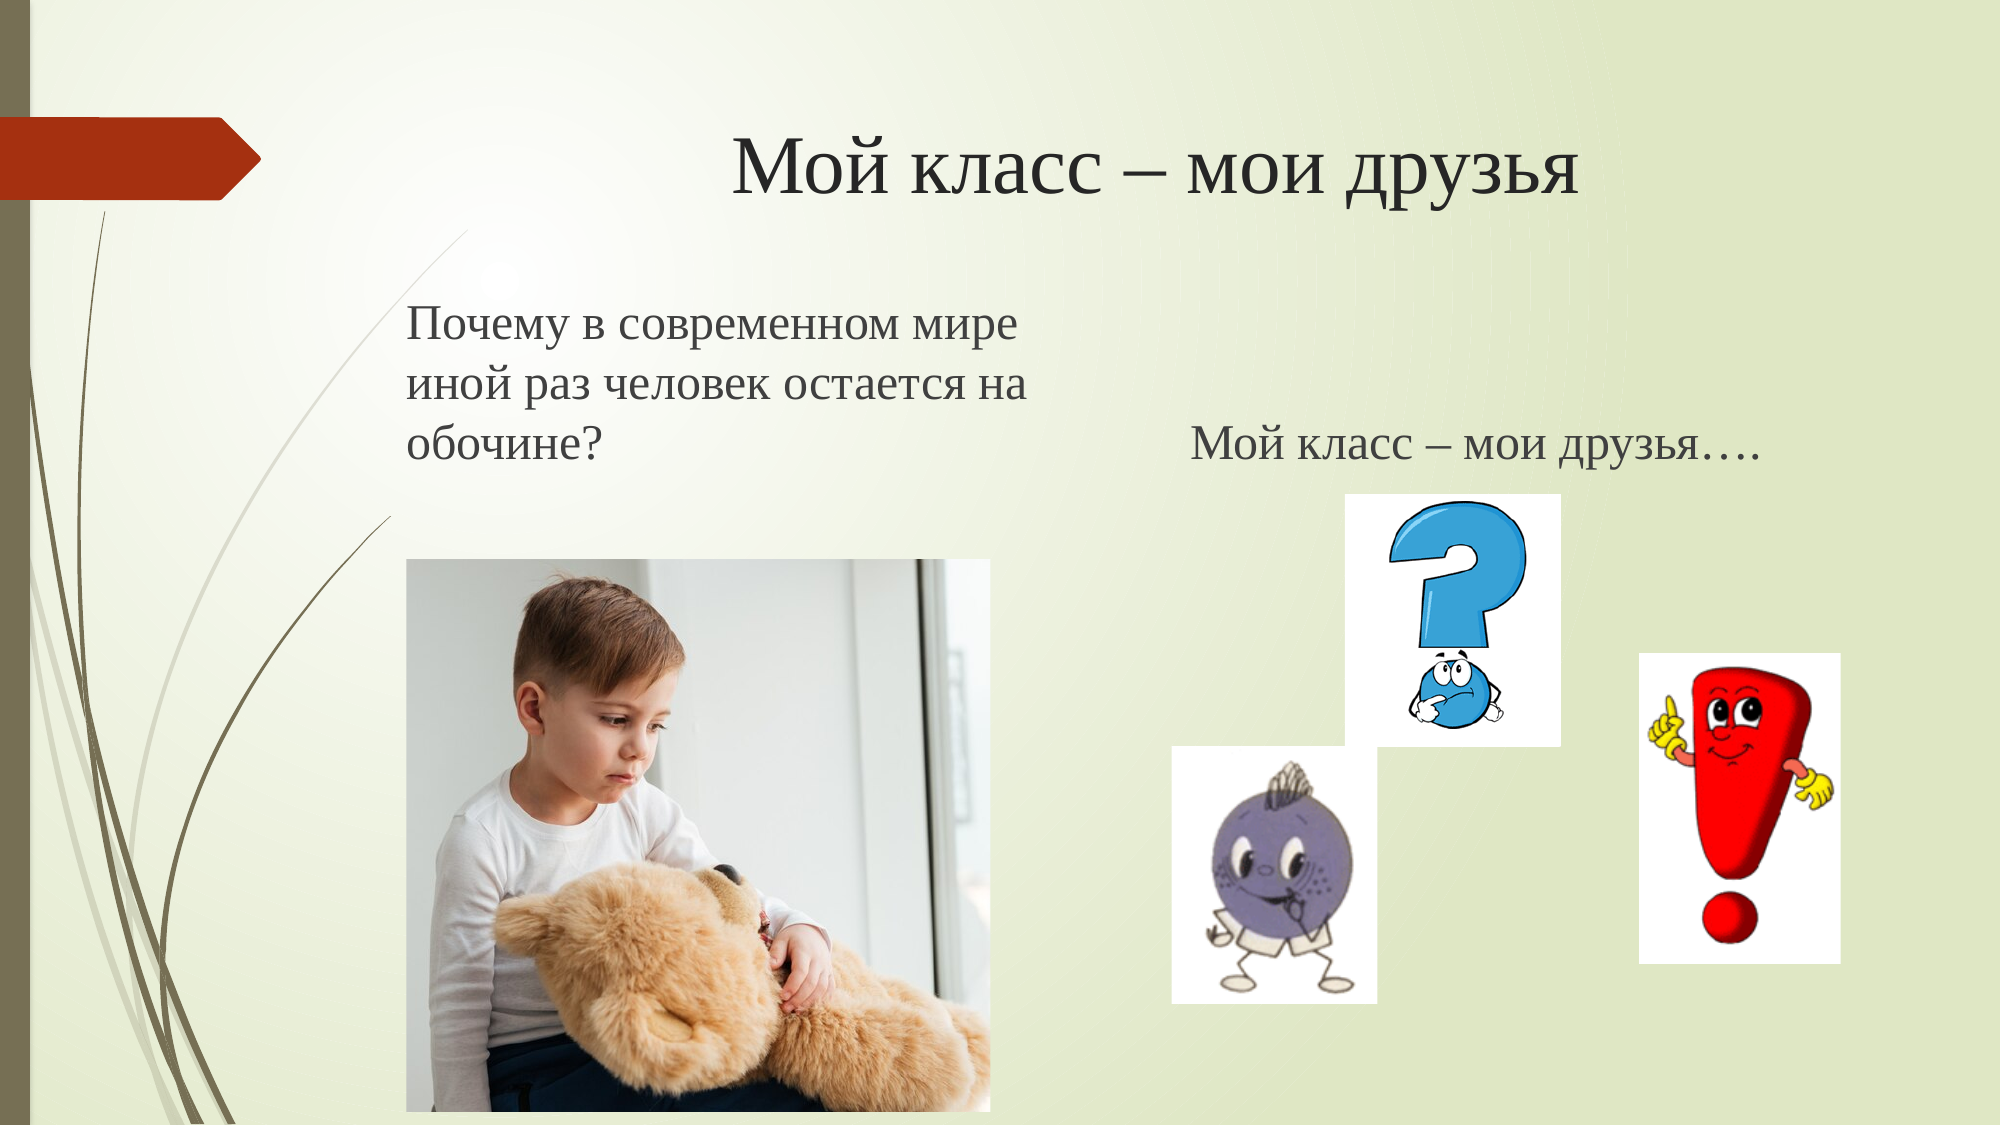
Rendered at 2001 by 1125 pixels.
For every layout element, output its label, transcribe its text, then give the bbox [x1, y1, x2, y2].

list Мой класс – мои друзья…. [1175, 327, 1888, 478]
picture [1638, 652, 1842, 965]
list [1344, 494, 1561, 747]
list Почему в современном мире иной раз человек остается на обочине? [391, 287, 1138, 478]
picture [406, 558, 991, 1113]
title Мой класс – мои друзья [425, 102, 1888, 313]
picture [1171, 745, 1378, 1005]
